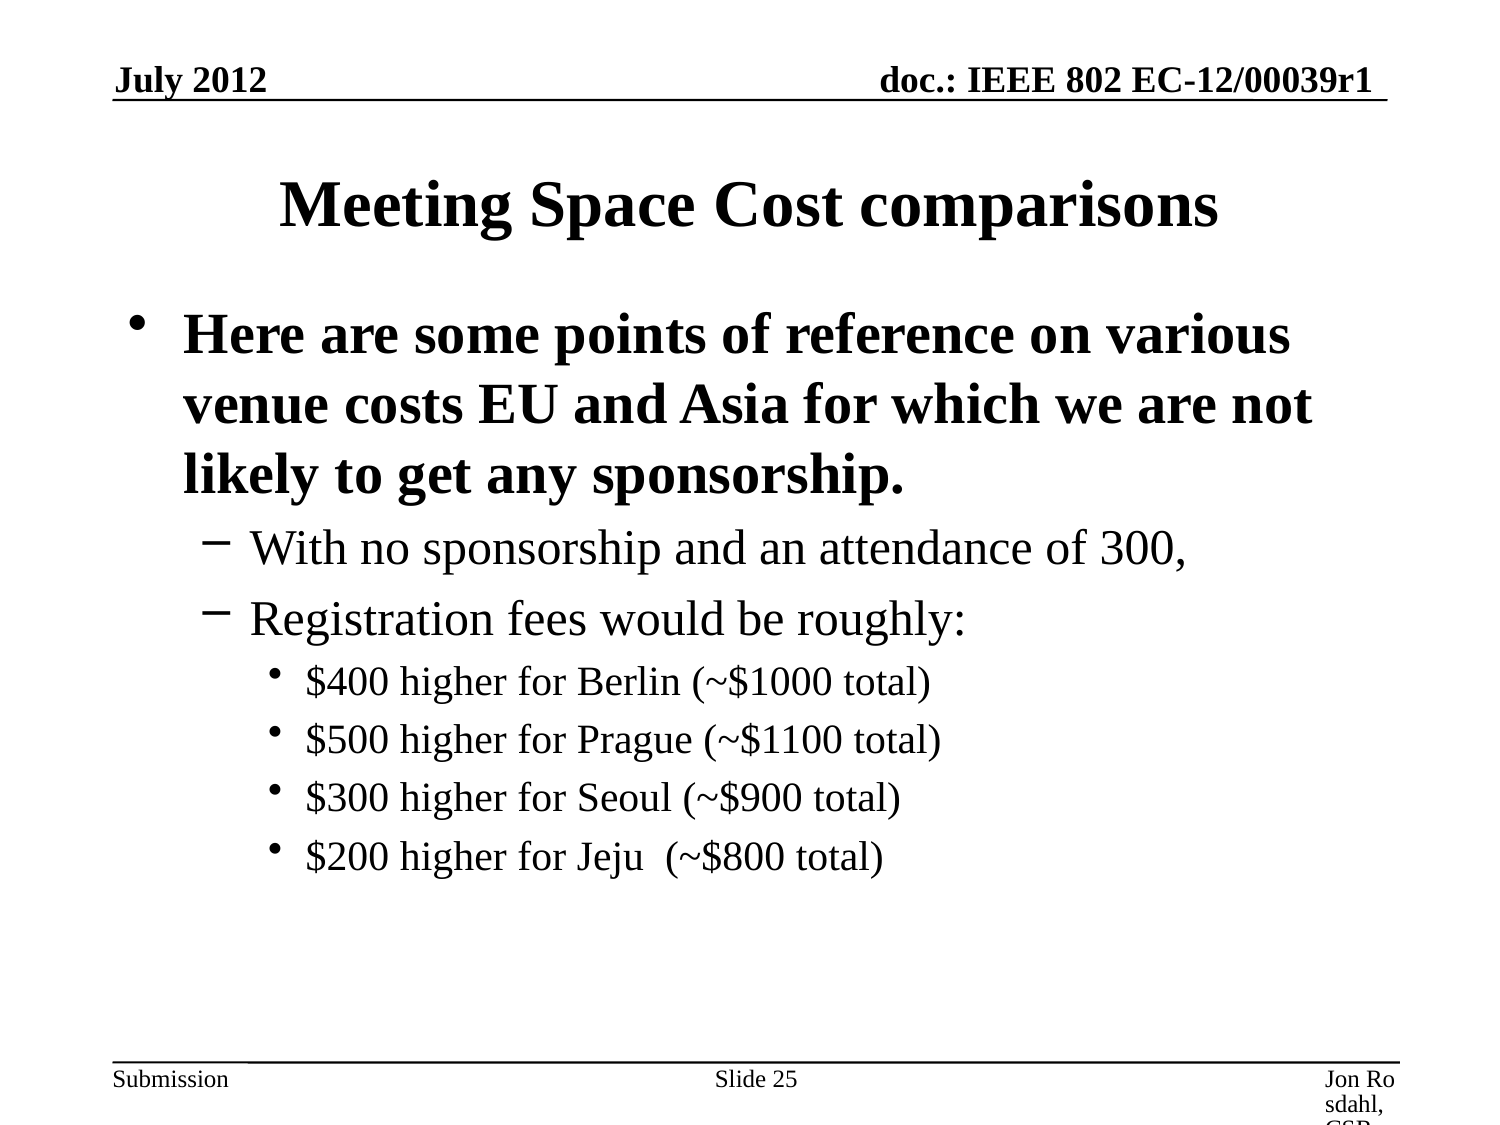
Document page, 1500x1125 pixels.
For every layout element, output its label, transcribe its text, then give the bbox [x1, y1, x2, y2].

title Meeting Space Cost comparisons [112, 112, 1388, 287]
slide_number Slide 25 [712, 1061, 800, 1093]
list Here are some points of reference on various venue costs EU and Asia for which we are not likely to get any sponsorship. With no sponsorship and an attendance of 300, Registration fees would be roughly: $400 higher for Berlin (~$1000 total) $500 higher for Prague (~$1100 total) $300 higher for Seoul (~$900 total) $200 higher for Jeju (~$800 total) [112, 287, 1388, 1001]
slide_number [114, 54, 290, 101]
footer Jon Rosdahl, CSR [1324, 1061, 1402, 1093]
